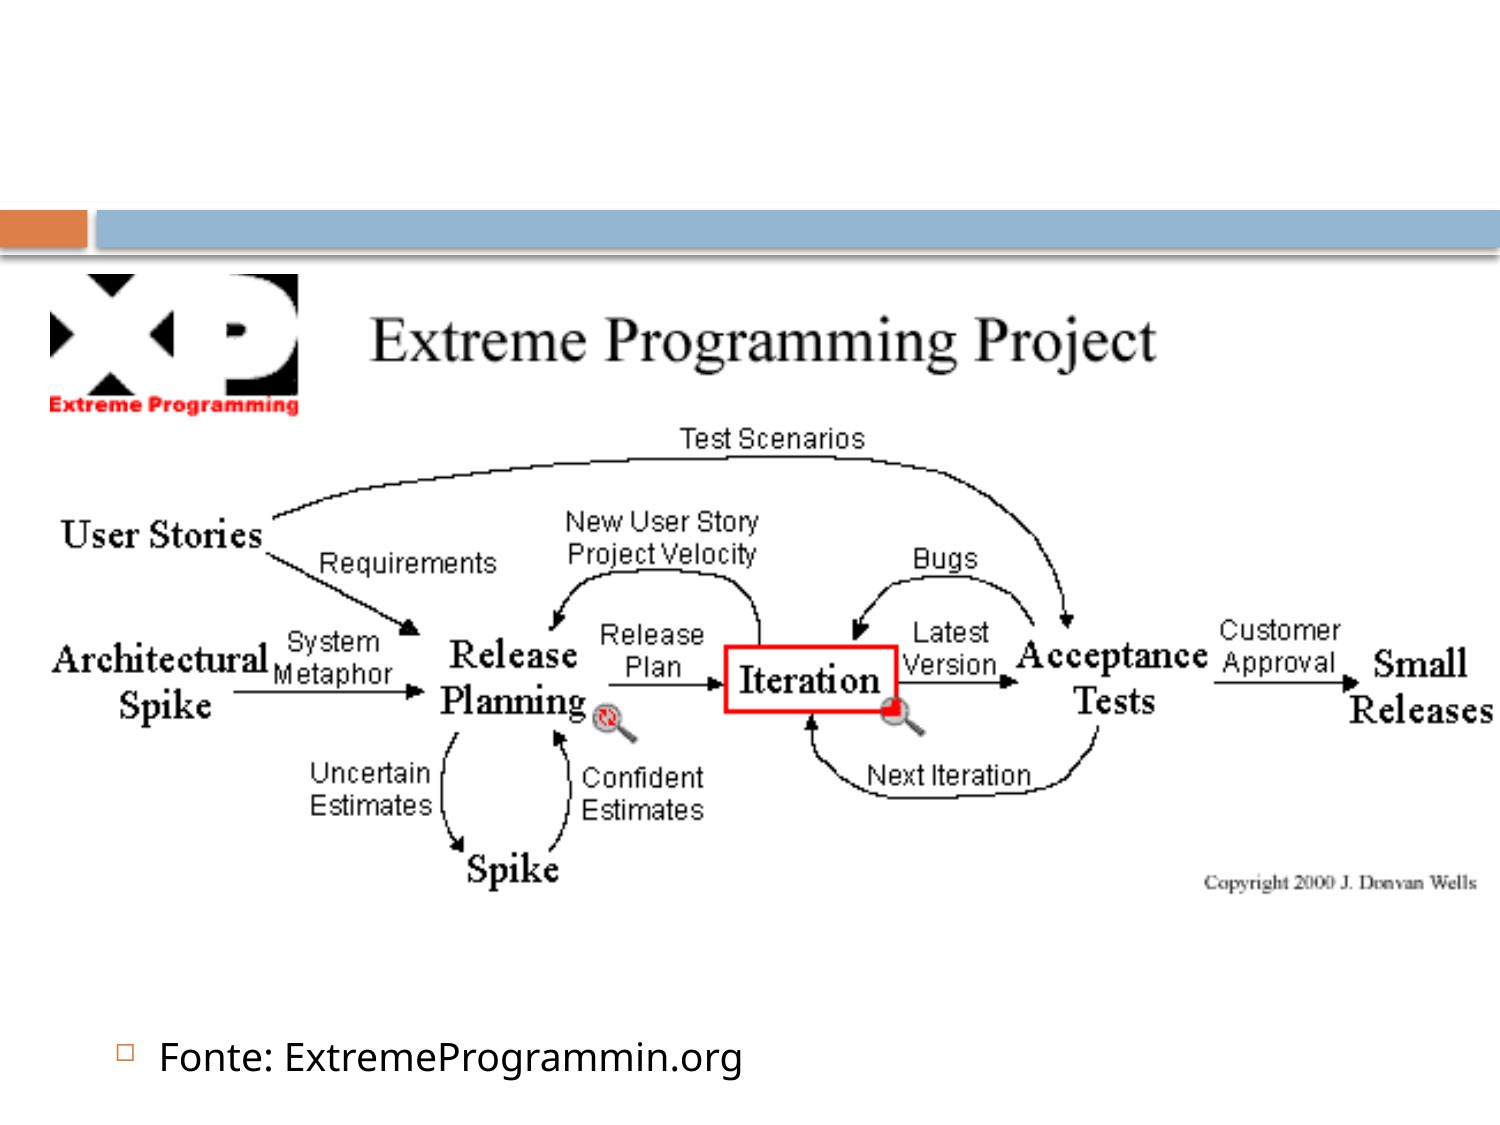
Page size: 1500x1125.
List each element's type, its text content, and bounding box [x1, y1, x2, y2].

list Fonte: ExtremeProgrammin.org [99, 1025, 1438, 1088]
picture [50, 274, 1500, 899]
